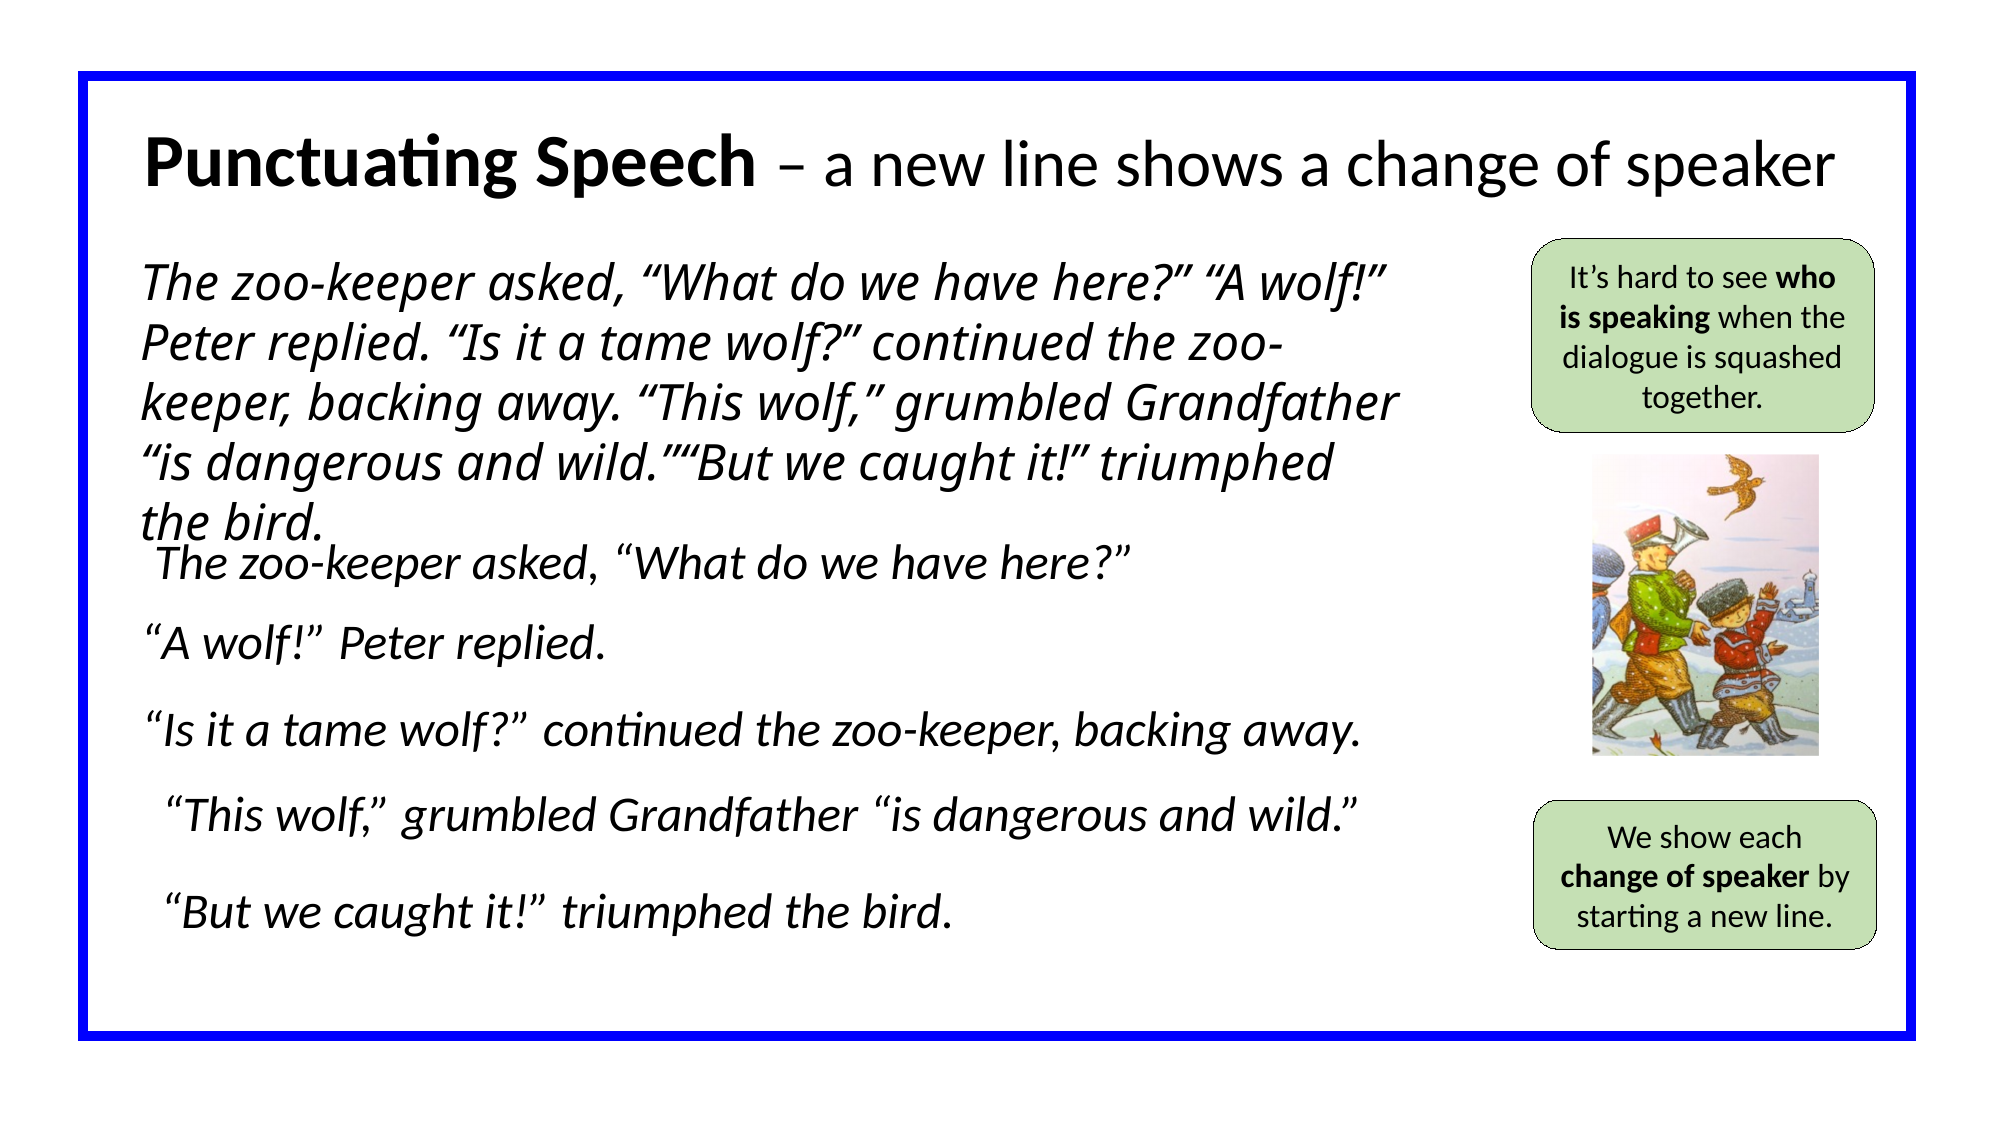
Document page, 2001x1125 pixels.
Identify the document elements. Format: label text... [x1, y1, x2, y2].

text_box It’s hard to see who is speaking when the dialogue is squashed together. [1531, 238, 1875, 433]
picture [1554, 455, 1856, 755]
text_box Punctuating Speech – a new line shows a change of speaker [129, 103, 1865, 209]
text_box [82, 75, 1912, 1037]
text_box “But we caught it!” triumphed the bird. [145, 870, 970, 946]
text_box The zoo-keeper asked, “What do we have here?” “A wolf!” Peter replied. “Is it a tame wolf?” continued the zoo-keeper, backing away. “This wolf,” grumbled Grandfather “is dangerous and wild.”“But we caught it!” triumphed the bird. [125, 243, 1433, 558]
text_box “Is it a tame wolf?” continued the zoo-keeper, backing away. [126, 688, 1379, 764]
text_box “This wolf,” grumbled Grandfather “is dangerous and wild.” [146, 774, 1378, 849]
text_box We show each change of speaker by starting a new line. [1533, 800, 1877, 950]
text_box The zoo-keeper asked, “What do we have here?” [139, 522, 1152, 597]
text_box “A wolf!” Peter replied. [125, 601, 623, 677]
